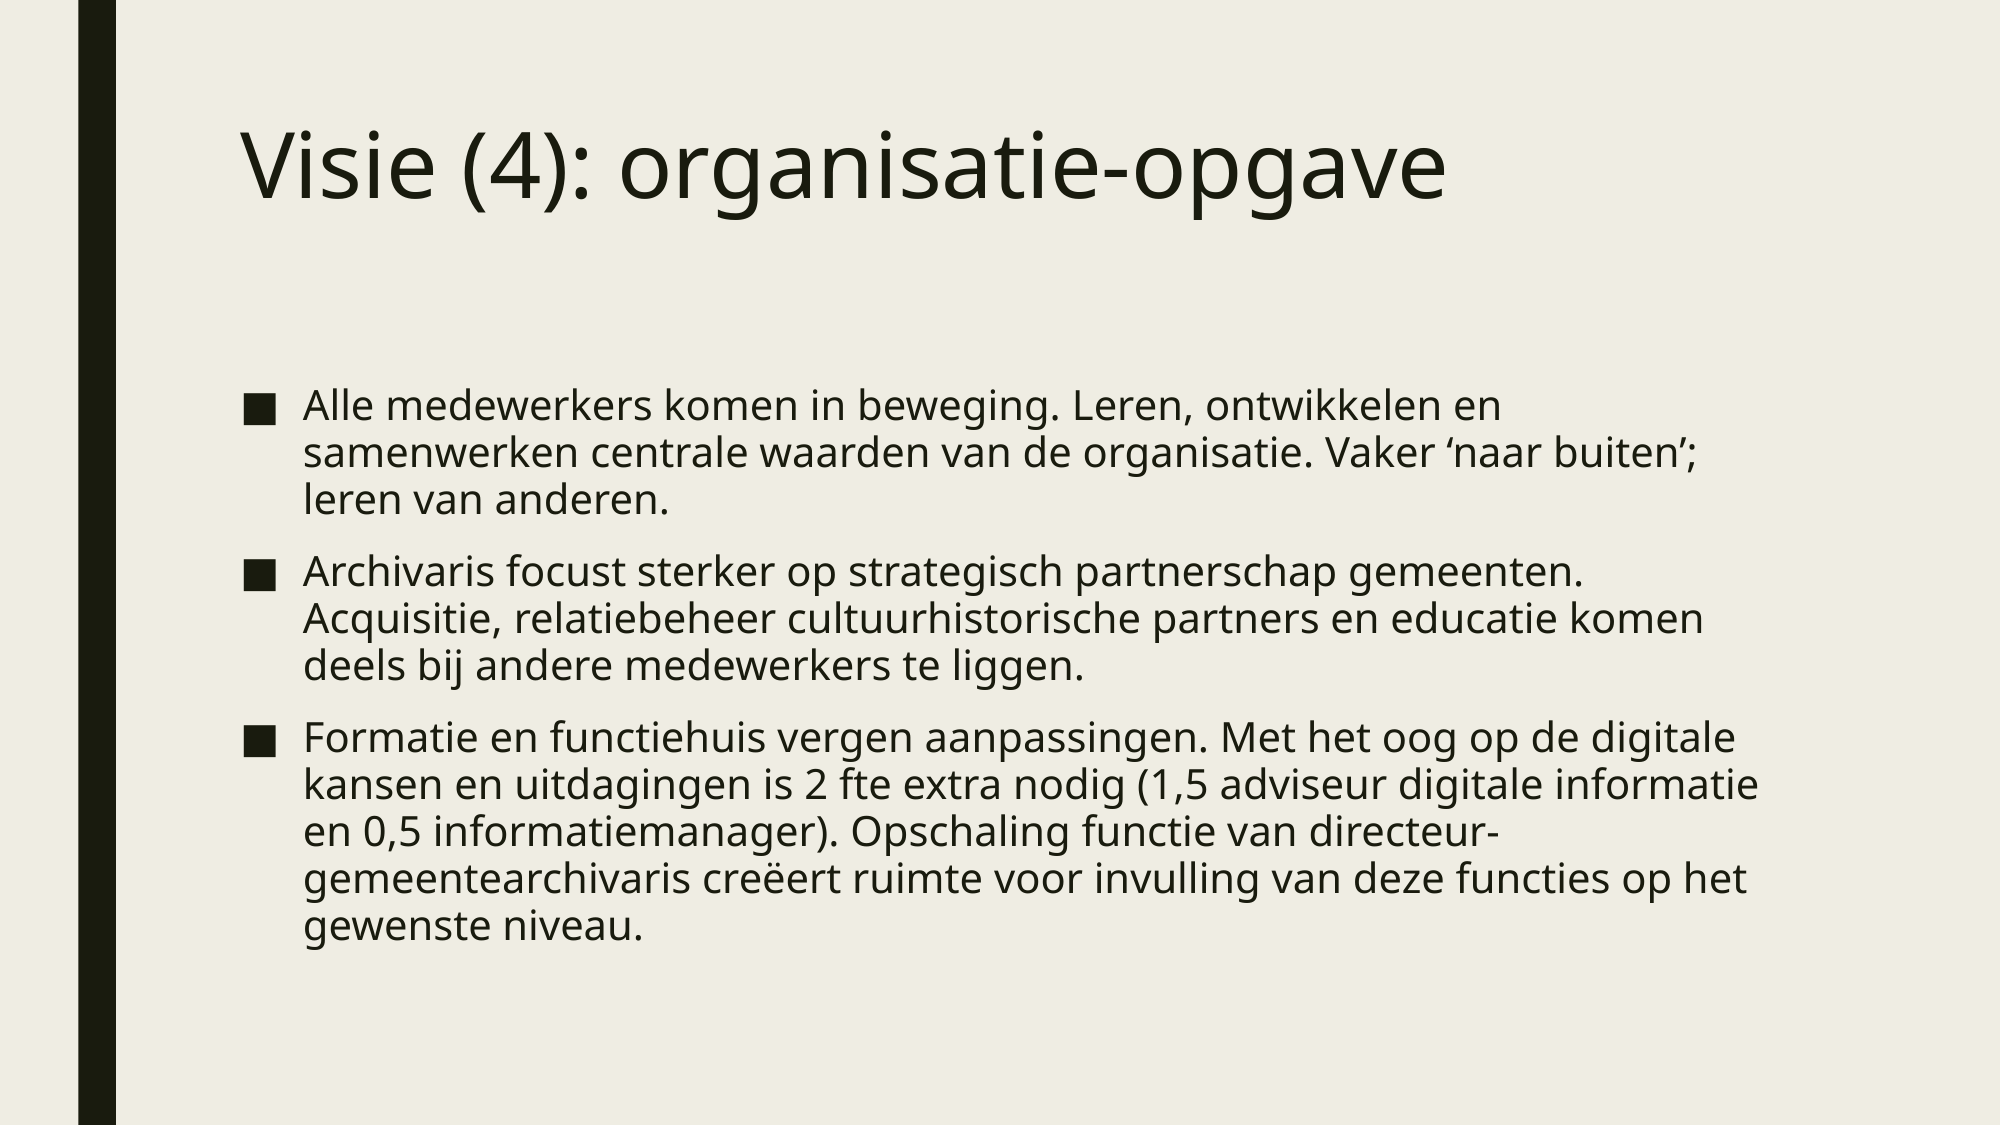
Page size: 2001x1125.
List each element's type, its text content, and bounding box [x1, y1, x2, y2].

title Visie (4): organisatie-opgave [225, 112, 1800, 357]
list Alle medewerkers komen in beweging. Leren, ontwikkelen en samenwerken centrale waarden van de organisatie. Vaker ‘naar buiten’; leren van anderen. Archivaris focust sterker op strategisch partnerschap gemeenten. Acquisitie, relatiebeheer cultuurhistorische partners en educatie komen deels bij andere medewerkers te liggen. Formatie en functiehuis vergen aanpassingen. Met het oog op de digitale kansen en uitdagingen is 2 fte extra nodig (1,5 adviseur digitale informatie en 0,5 informatiemanager). Opschaling functie van directeur-gemeentearchivaris creëert ruimte voor invulling van deze functies op het gewenste niveau. [225, 375, 1800, 963]
